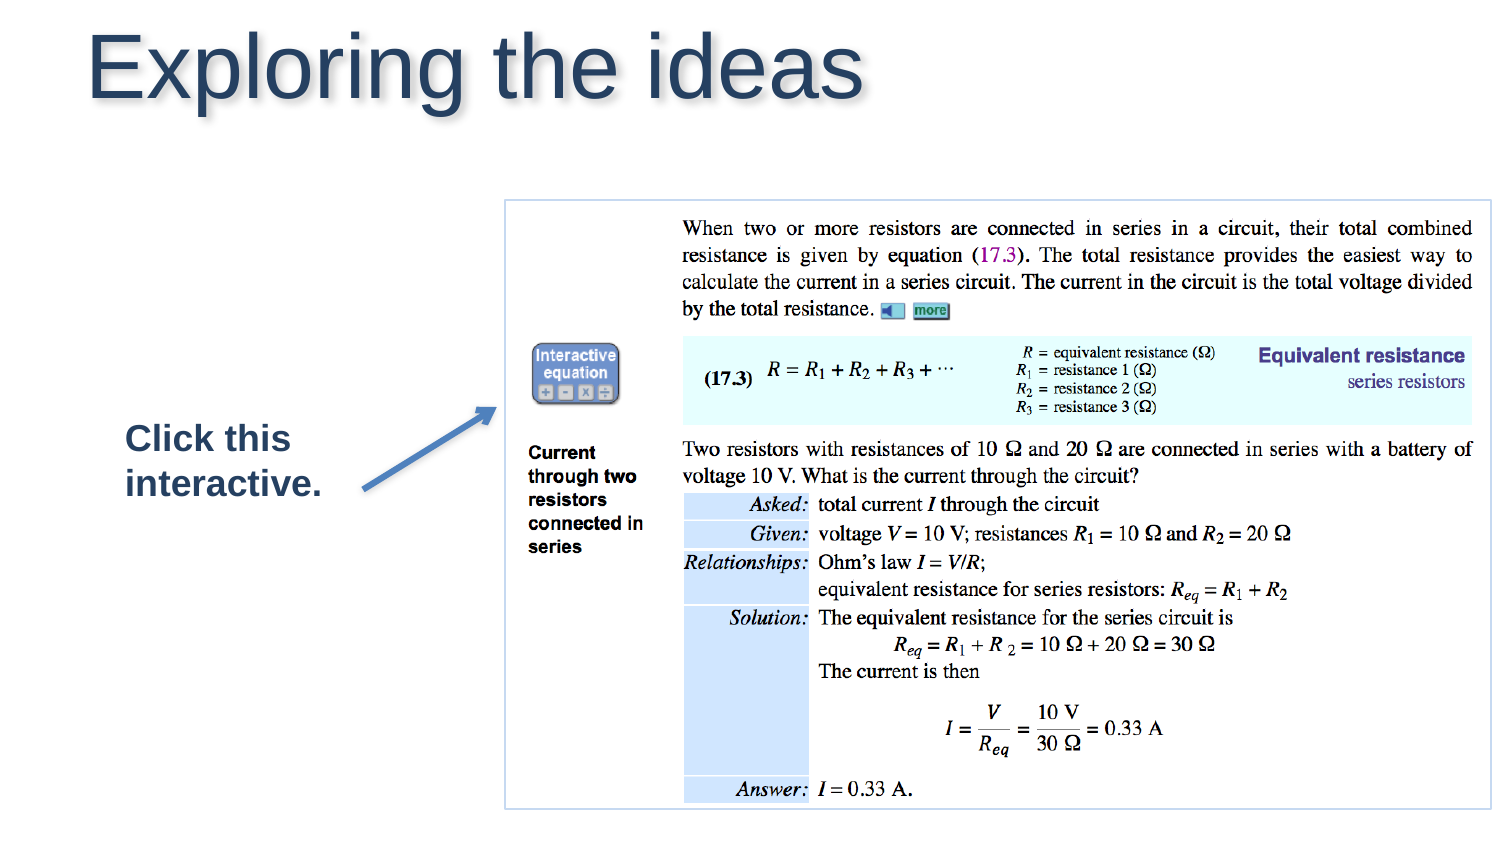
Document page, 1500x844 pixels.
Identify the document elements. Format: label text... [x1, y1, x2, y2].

picture [505, 200, 1491, 809]
text_box Exploring the ideas [70, 0, 1143, 206]
text_box Click this interactive. [110, 406, 363, 663]
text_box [362, 406, 498, 490]
